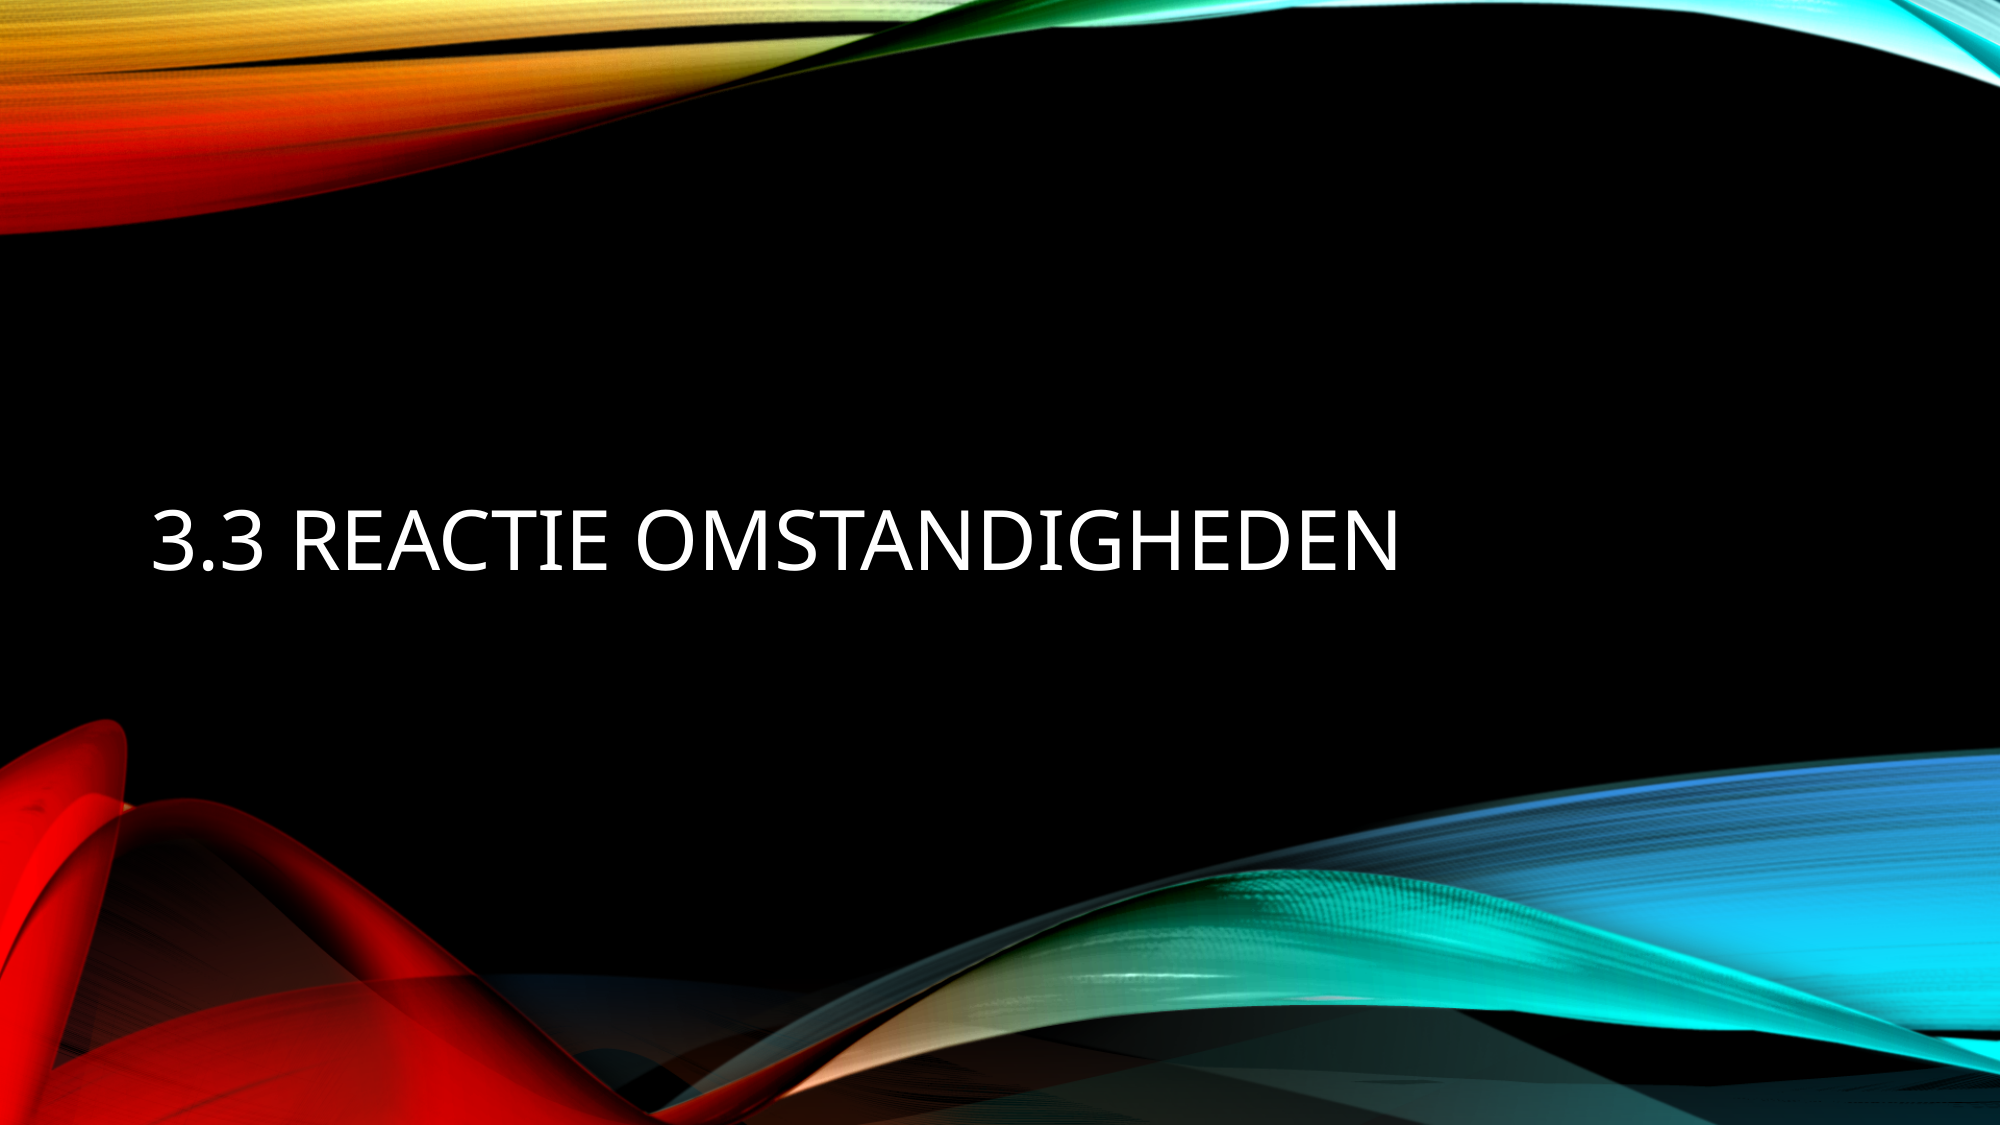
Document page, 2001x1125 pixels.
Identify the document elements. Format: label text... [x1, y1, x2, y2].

title 3.3 Reactie omstandigheden [135, 296, 1890, 596]
picture [0, 0, 2000, 237]
picture [0, 717, 2000, 1125]
